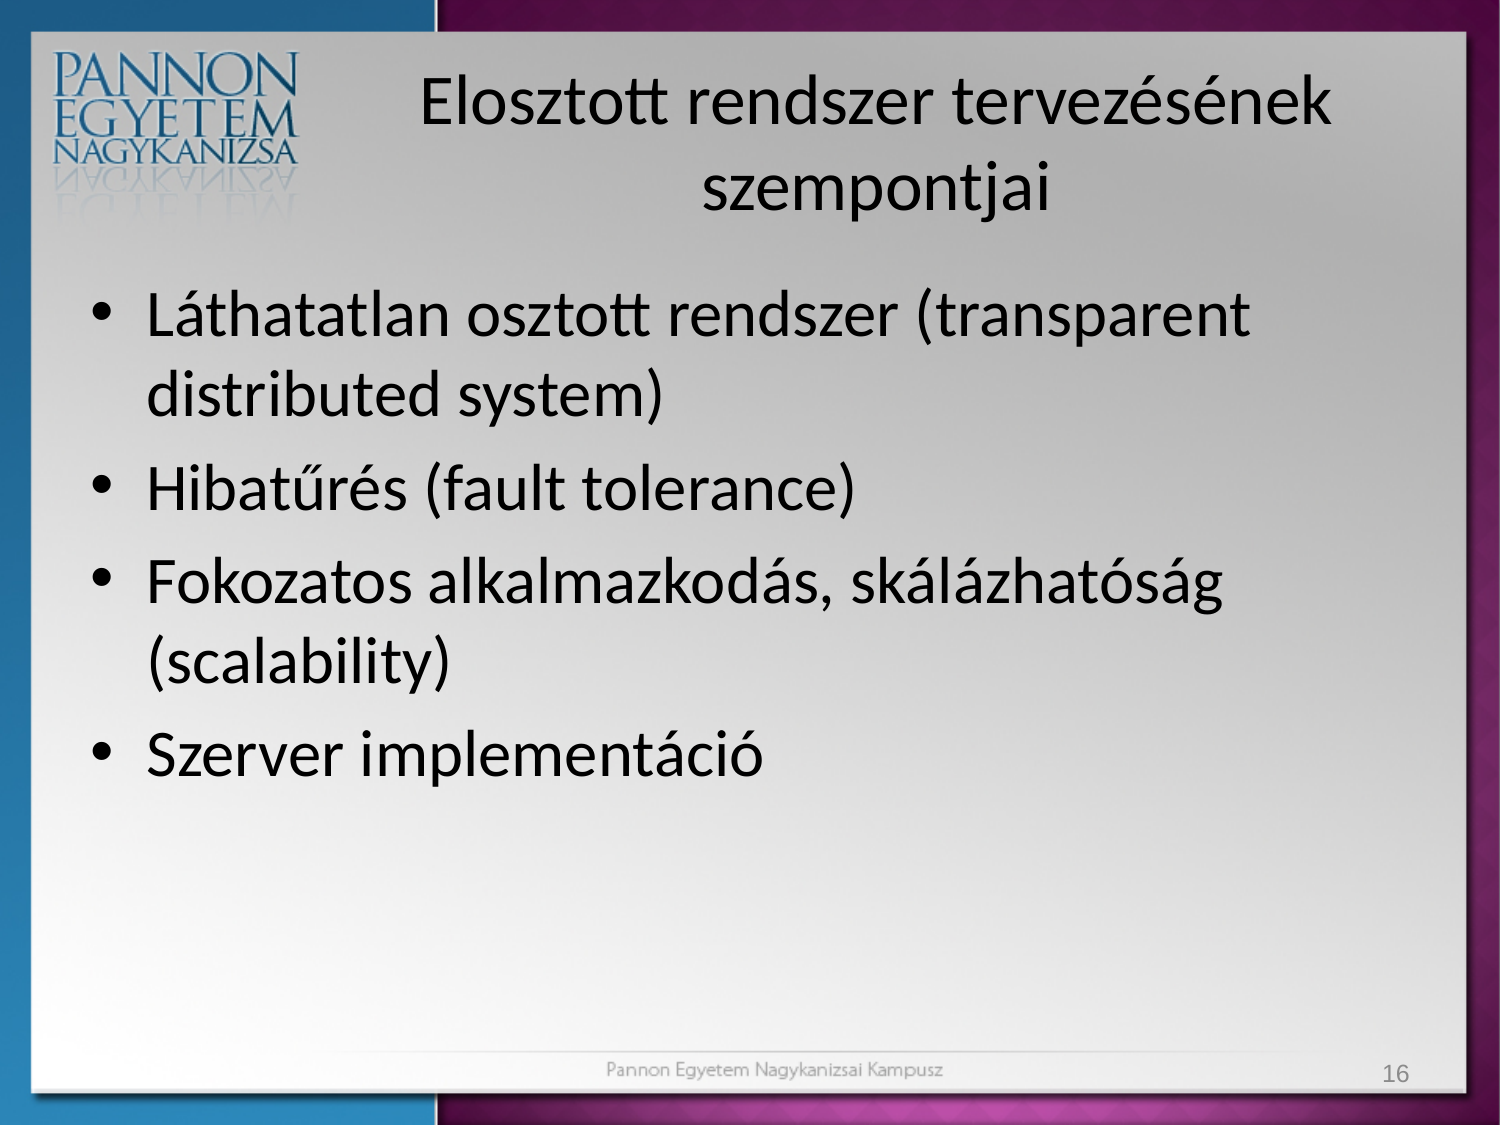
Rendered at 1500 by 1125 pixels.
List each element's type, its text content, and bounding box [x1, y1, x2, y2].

list Láthatatlan osztott rendszer (transparent distributed system) Hibatűrés (fault tolerance) Fokozatos alkalmazkodás, skálázhatóság (scalability) Szerver implementáció [75, 262, 1425, 1038]
picture [0, 0, 1500, 1125]
title Elosztott rendszer tervezésének szempontjai [328, 45, 1425, 233]
slide_number 16 [1074, 1042, 1425, 1103]
